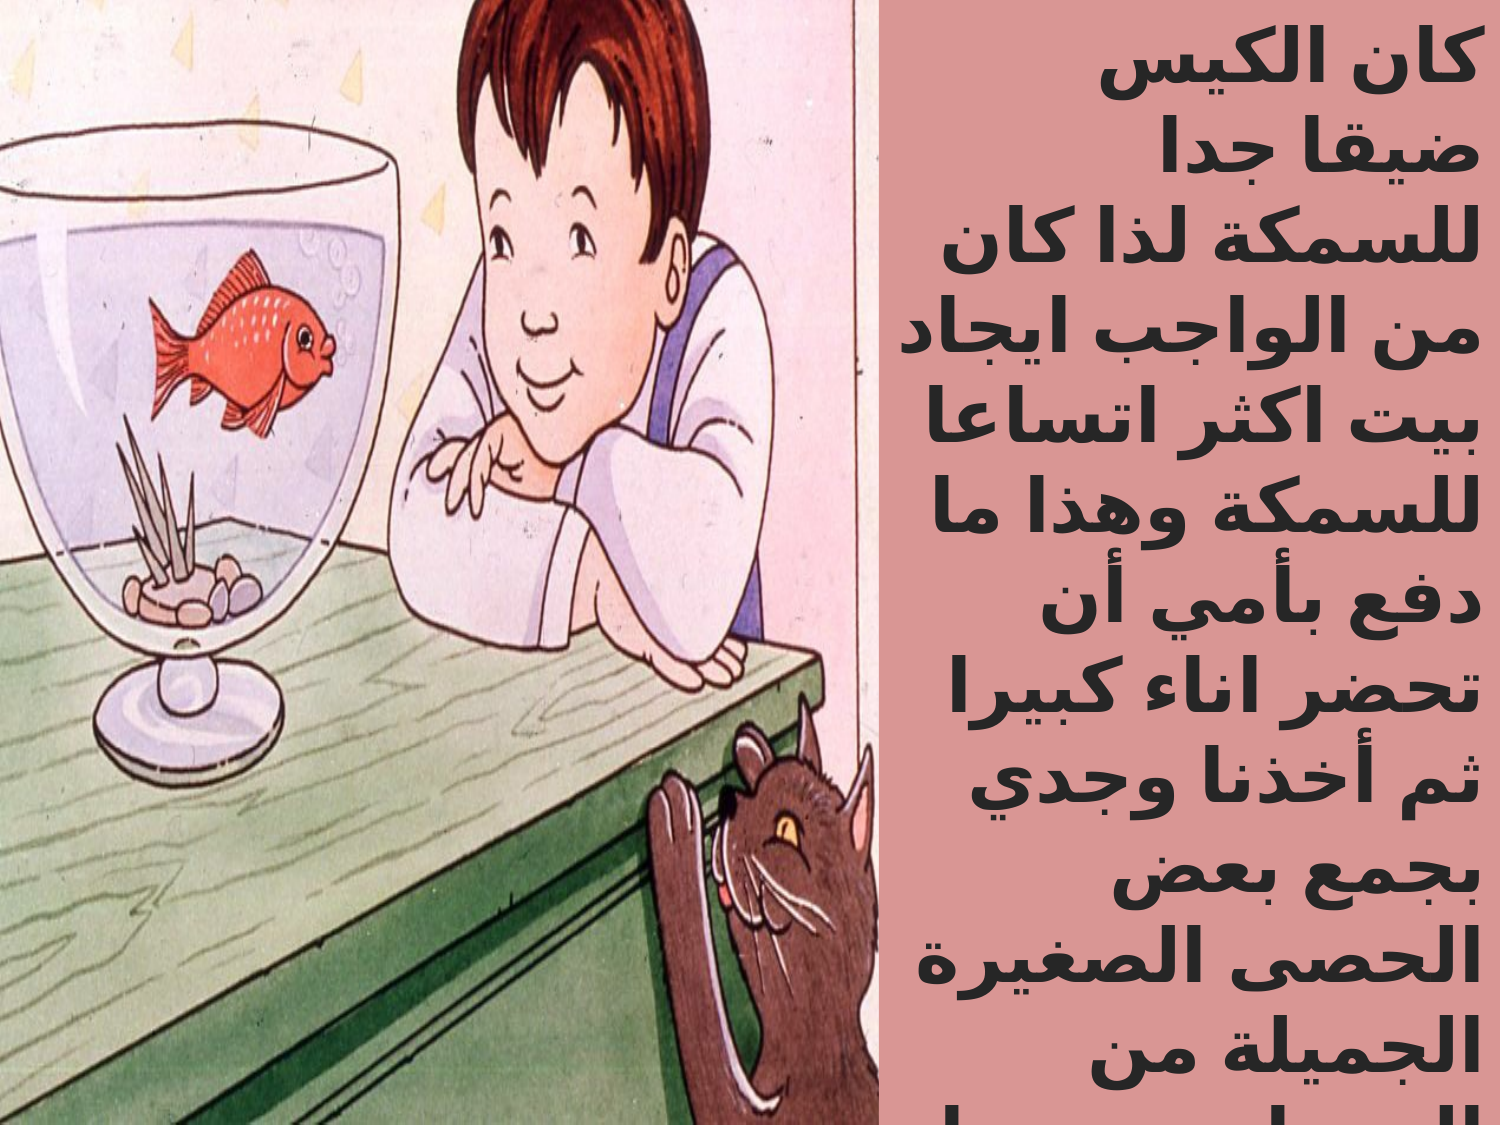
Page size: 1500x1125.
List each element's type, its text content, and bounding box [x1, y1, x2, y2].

text_box كان الكيس ضيقا جدا للسمكة لذا كان من الواجب ايجاد بيت اكثر اتساعا للسمكة وهذا ما دفع بأمي أن تحضر اناء كبيرا ثم أخذنا وجدي بجمع بعض الحصى الصغيرة الجميلة من البستان ووضها في الأناء جانب النبات الأخضر ثم ملأنا الاناء الكبير بالماء الكثير [915, 0, 1500, 1125]
picture [0, 0, 915, 1125]
